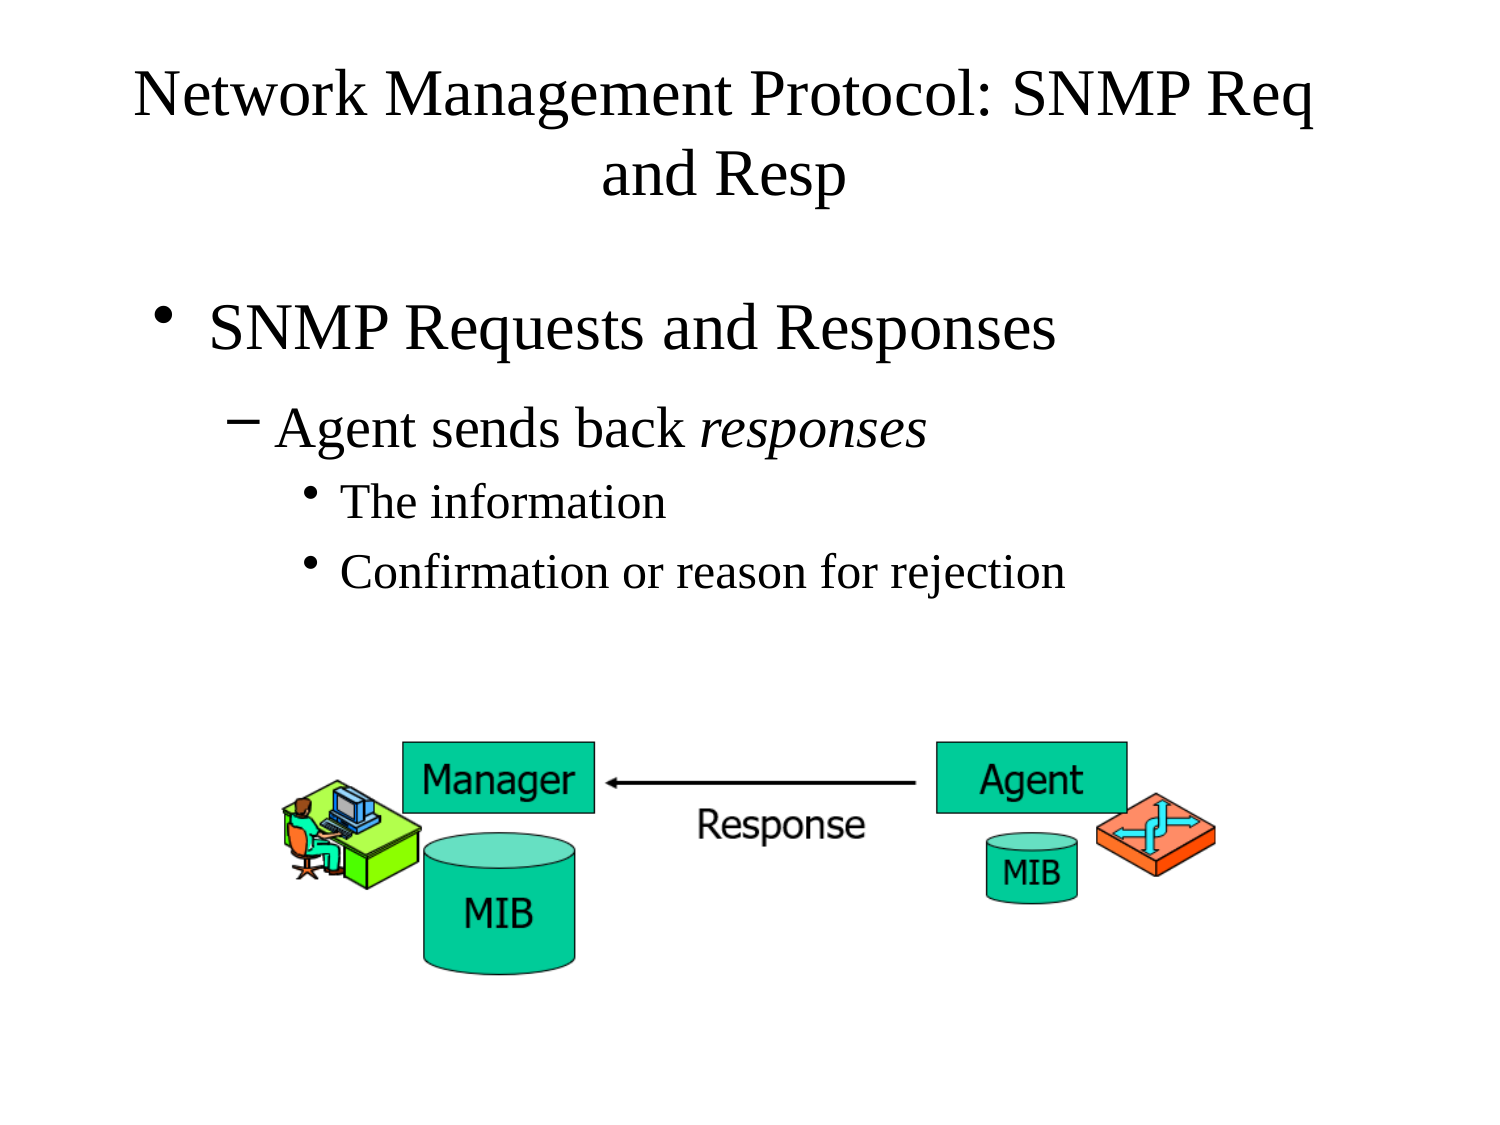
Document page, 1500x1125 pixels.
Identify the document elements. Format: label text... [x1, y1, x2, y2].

picture [262, 701, 1238, 999]
list SNMP Requests and Responses Agent sends back responses The information Confirmation or reason for rejection [137, 275, 1413, 950]
title Network Management Protocol: SNMP Req and Resp [87, 34, 1363, 223]
